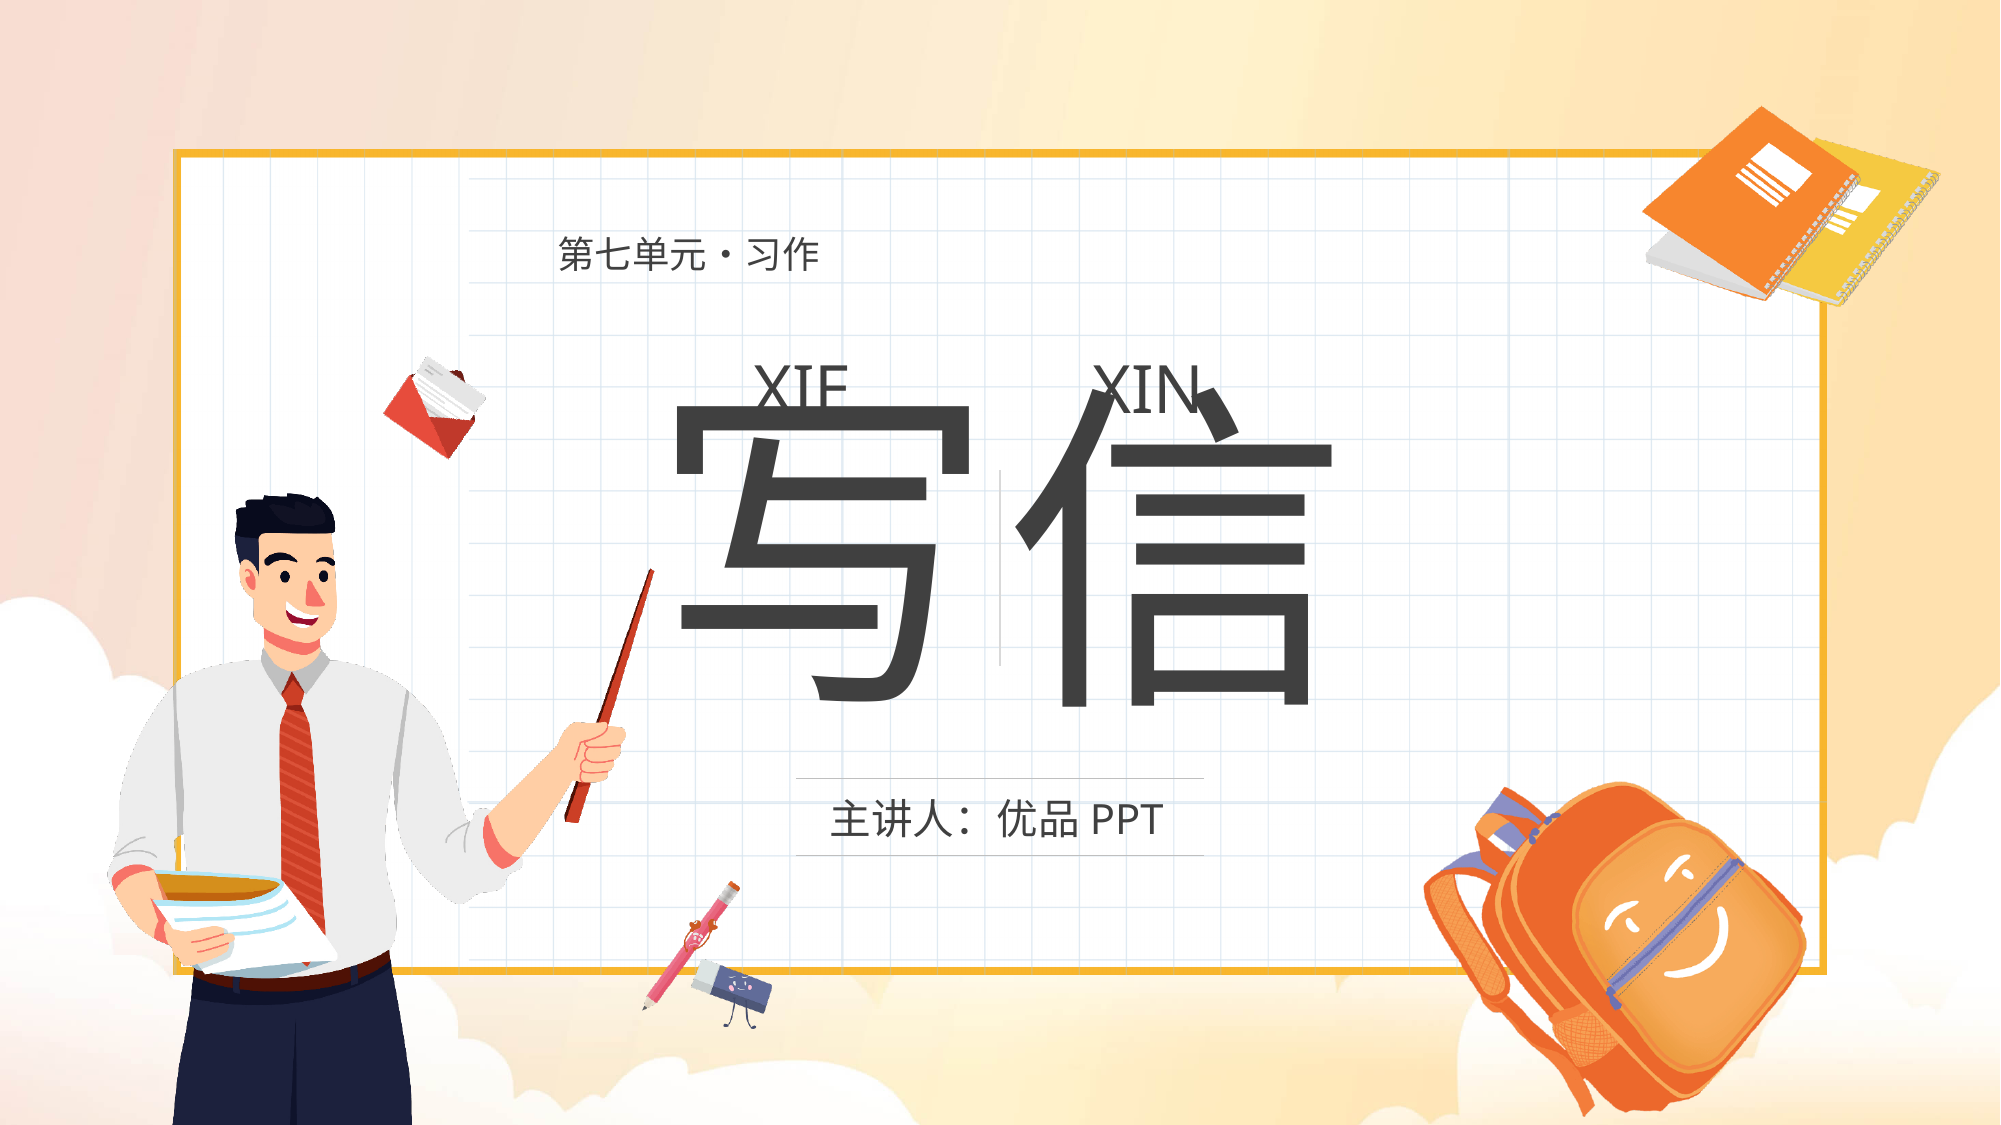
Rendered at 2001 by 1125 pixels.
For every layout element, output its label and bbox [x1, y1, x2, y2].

picture [390, 356, 484, 451]
picture [36, 484, 772, 1125]
picture [1422, 781, 1807, 1117]
picture [1641, 105, 1941, 307]
text_box [0, 0, 2000, 1125]
text_box [796, 778, 1204, 859]
